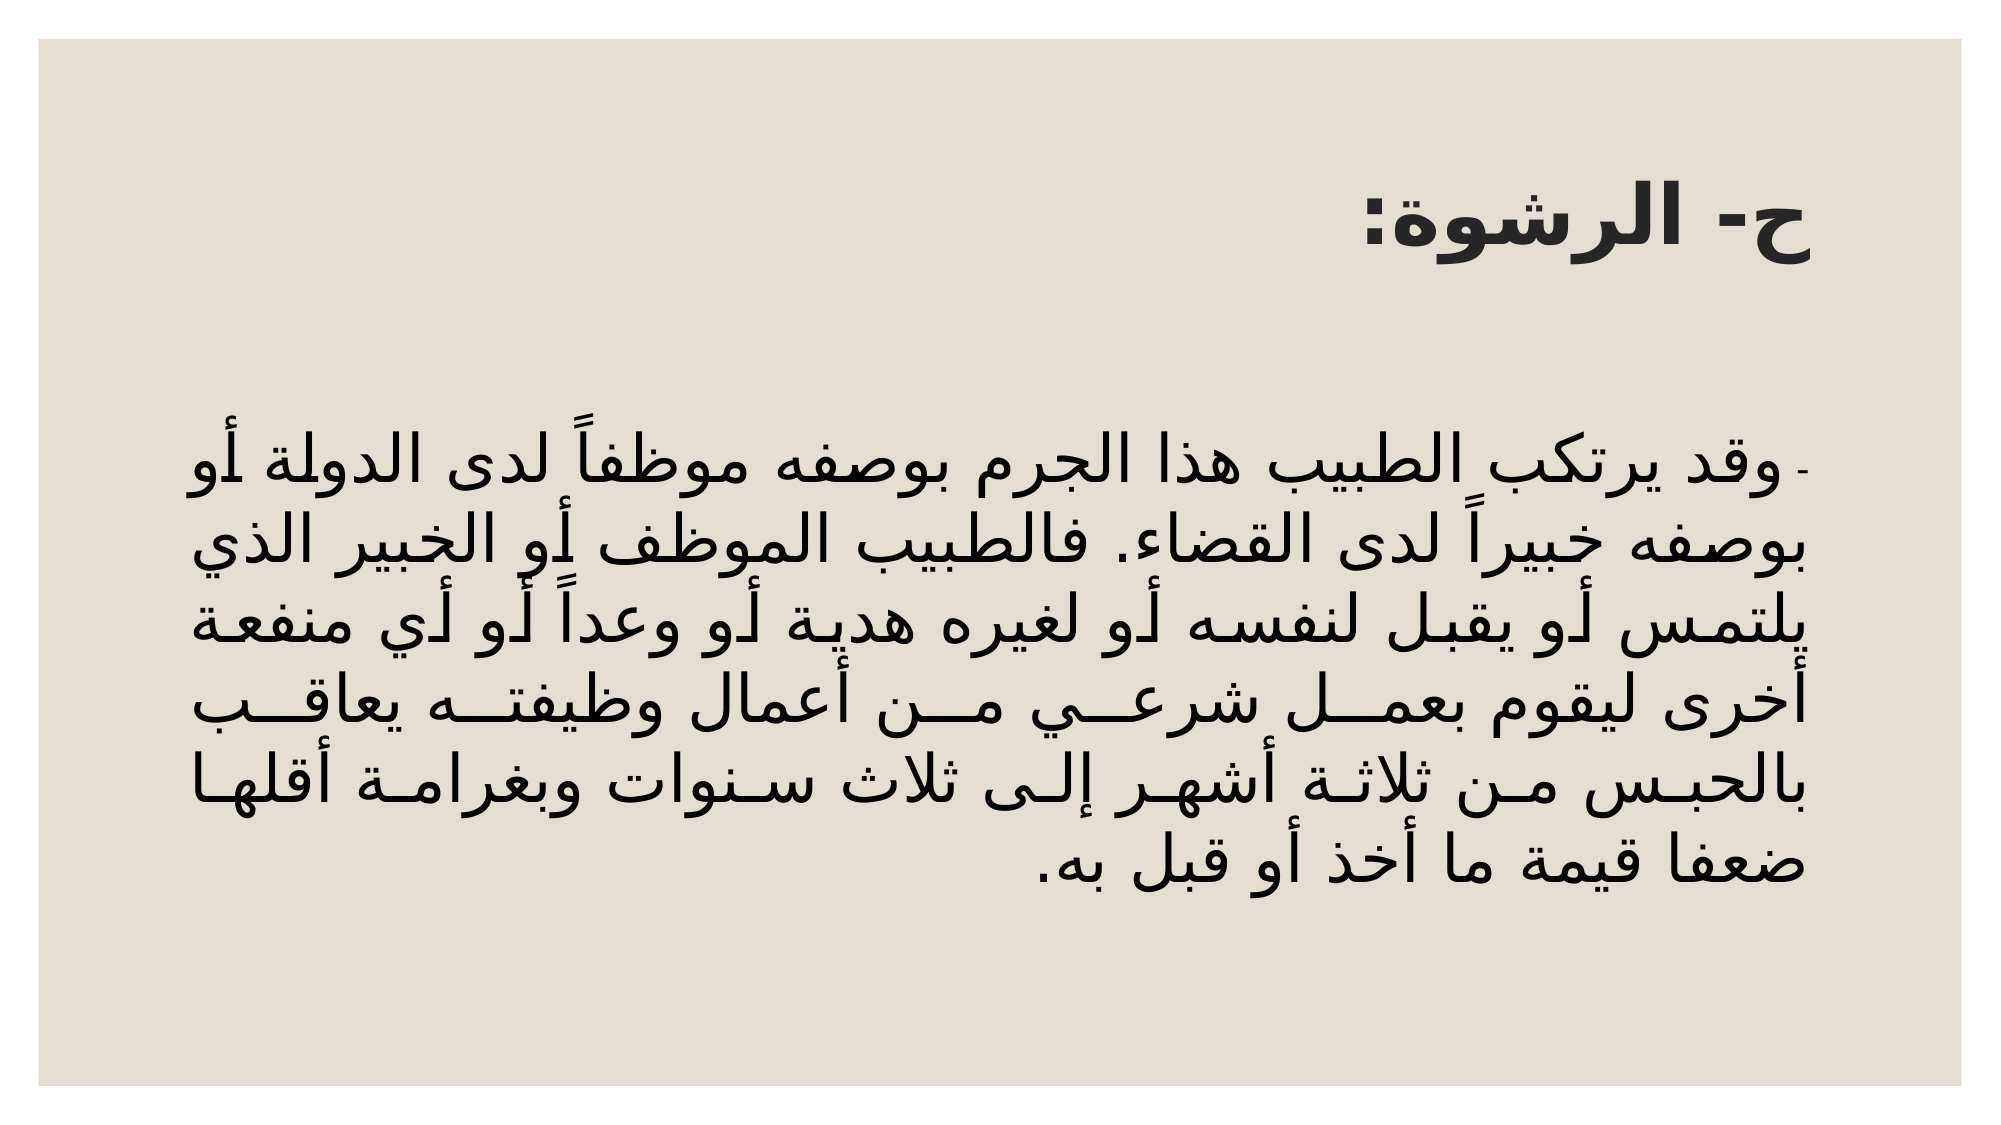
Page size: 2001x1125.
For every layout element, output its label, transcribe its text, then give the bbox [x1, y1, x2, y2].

title ح- الرشوة: [174, 105, 1825, 331]
list - وقد يرتكب الطبيب هذا الجرم بوصفه موظفاً لدى الدولة أو بوصفه خبيراً لدى القضاء. فالطبيب الموظف أو الخبير الذي يلتمس أو يقبل لنفسه أو لغيره هدية أو وعداً أو أي منفعة أخرى ليقوم بعمل شرعي من أعمال وظيفته يعاقب بالحبس من ثلاثة أشهر إلى ثلاث سنوات وبغرامة أقلها ضعفا قيمة ما أخذ أو قبل به. [174, 345, 1825, 990]
